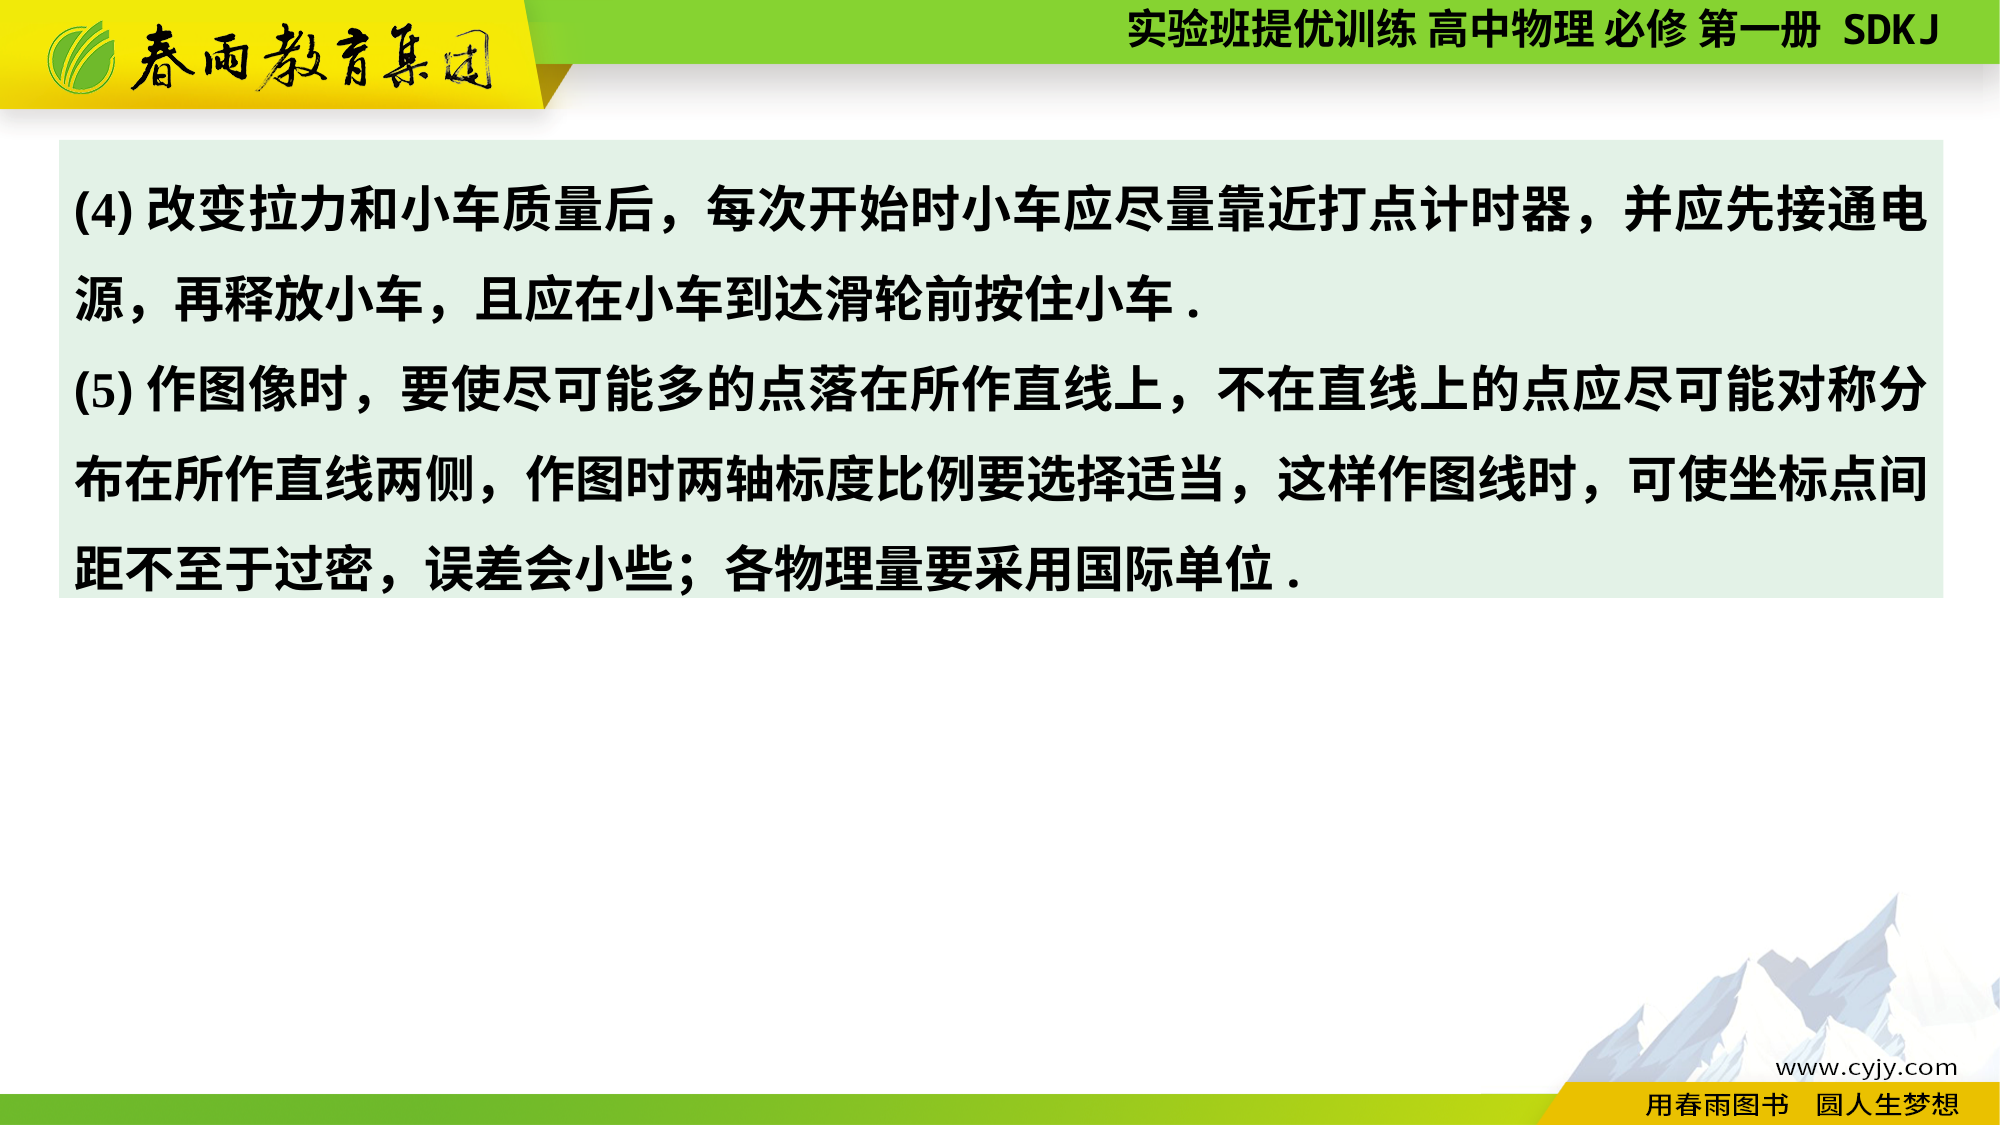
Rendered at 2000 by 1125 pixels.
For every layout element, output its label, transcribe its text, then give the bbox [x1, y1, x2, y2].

picture [0, 0, 2000, 1125]
list (4)改变拉力和小车质量后，每次开始时小车应尽量靠近打点计时器，并应先接通电源，再释放小车，且应在小车到达滑轮前按住小车. (5)作图像时，要使尽可能多的点落在所作直线上，不在直线上的点应尽可能对称分布在所作直线两侧，作图时两轴标度比例要选择适当，这样作图线时，可使坐标点间距不至于过密，误差会小些；各物理量要采用国际单位. [59, 139, 1944, 598]
